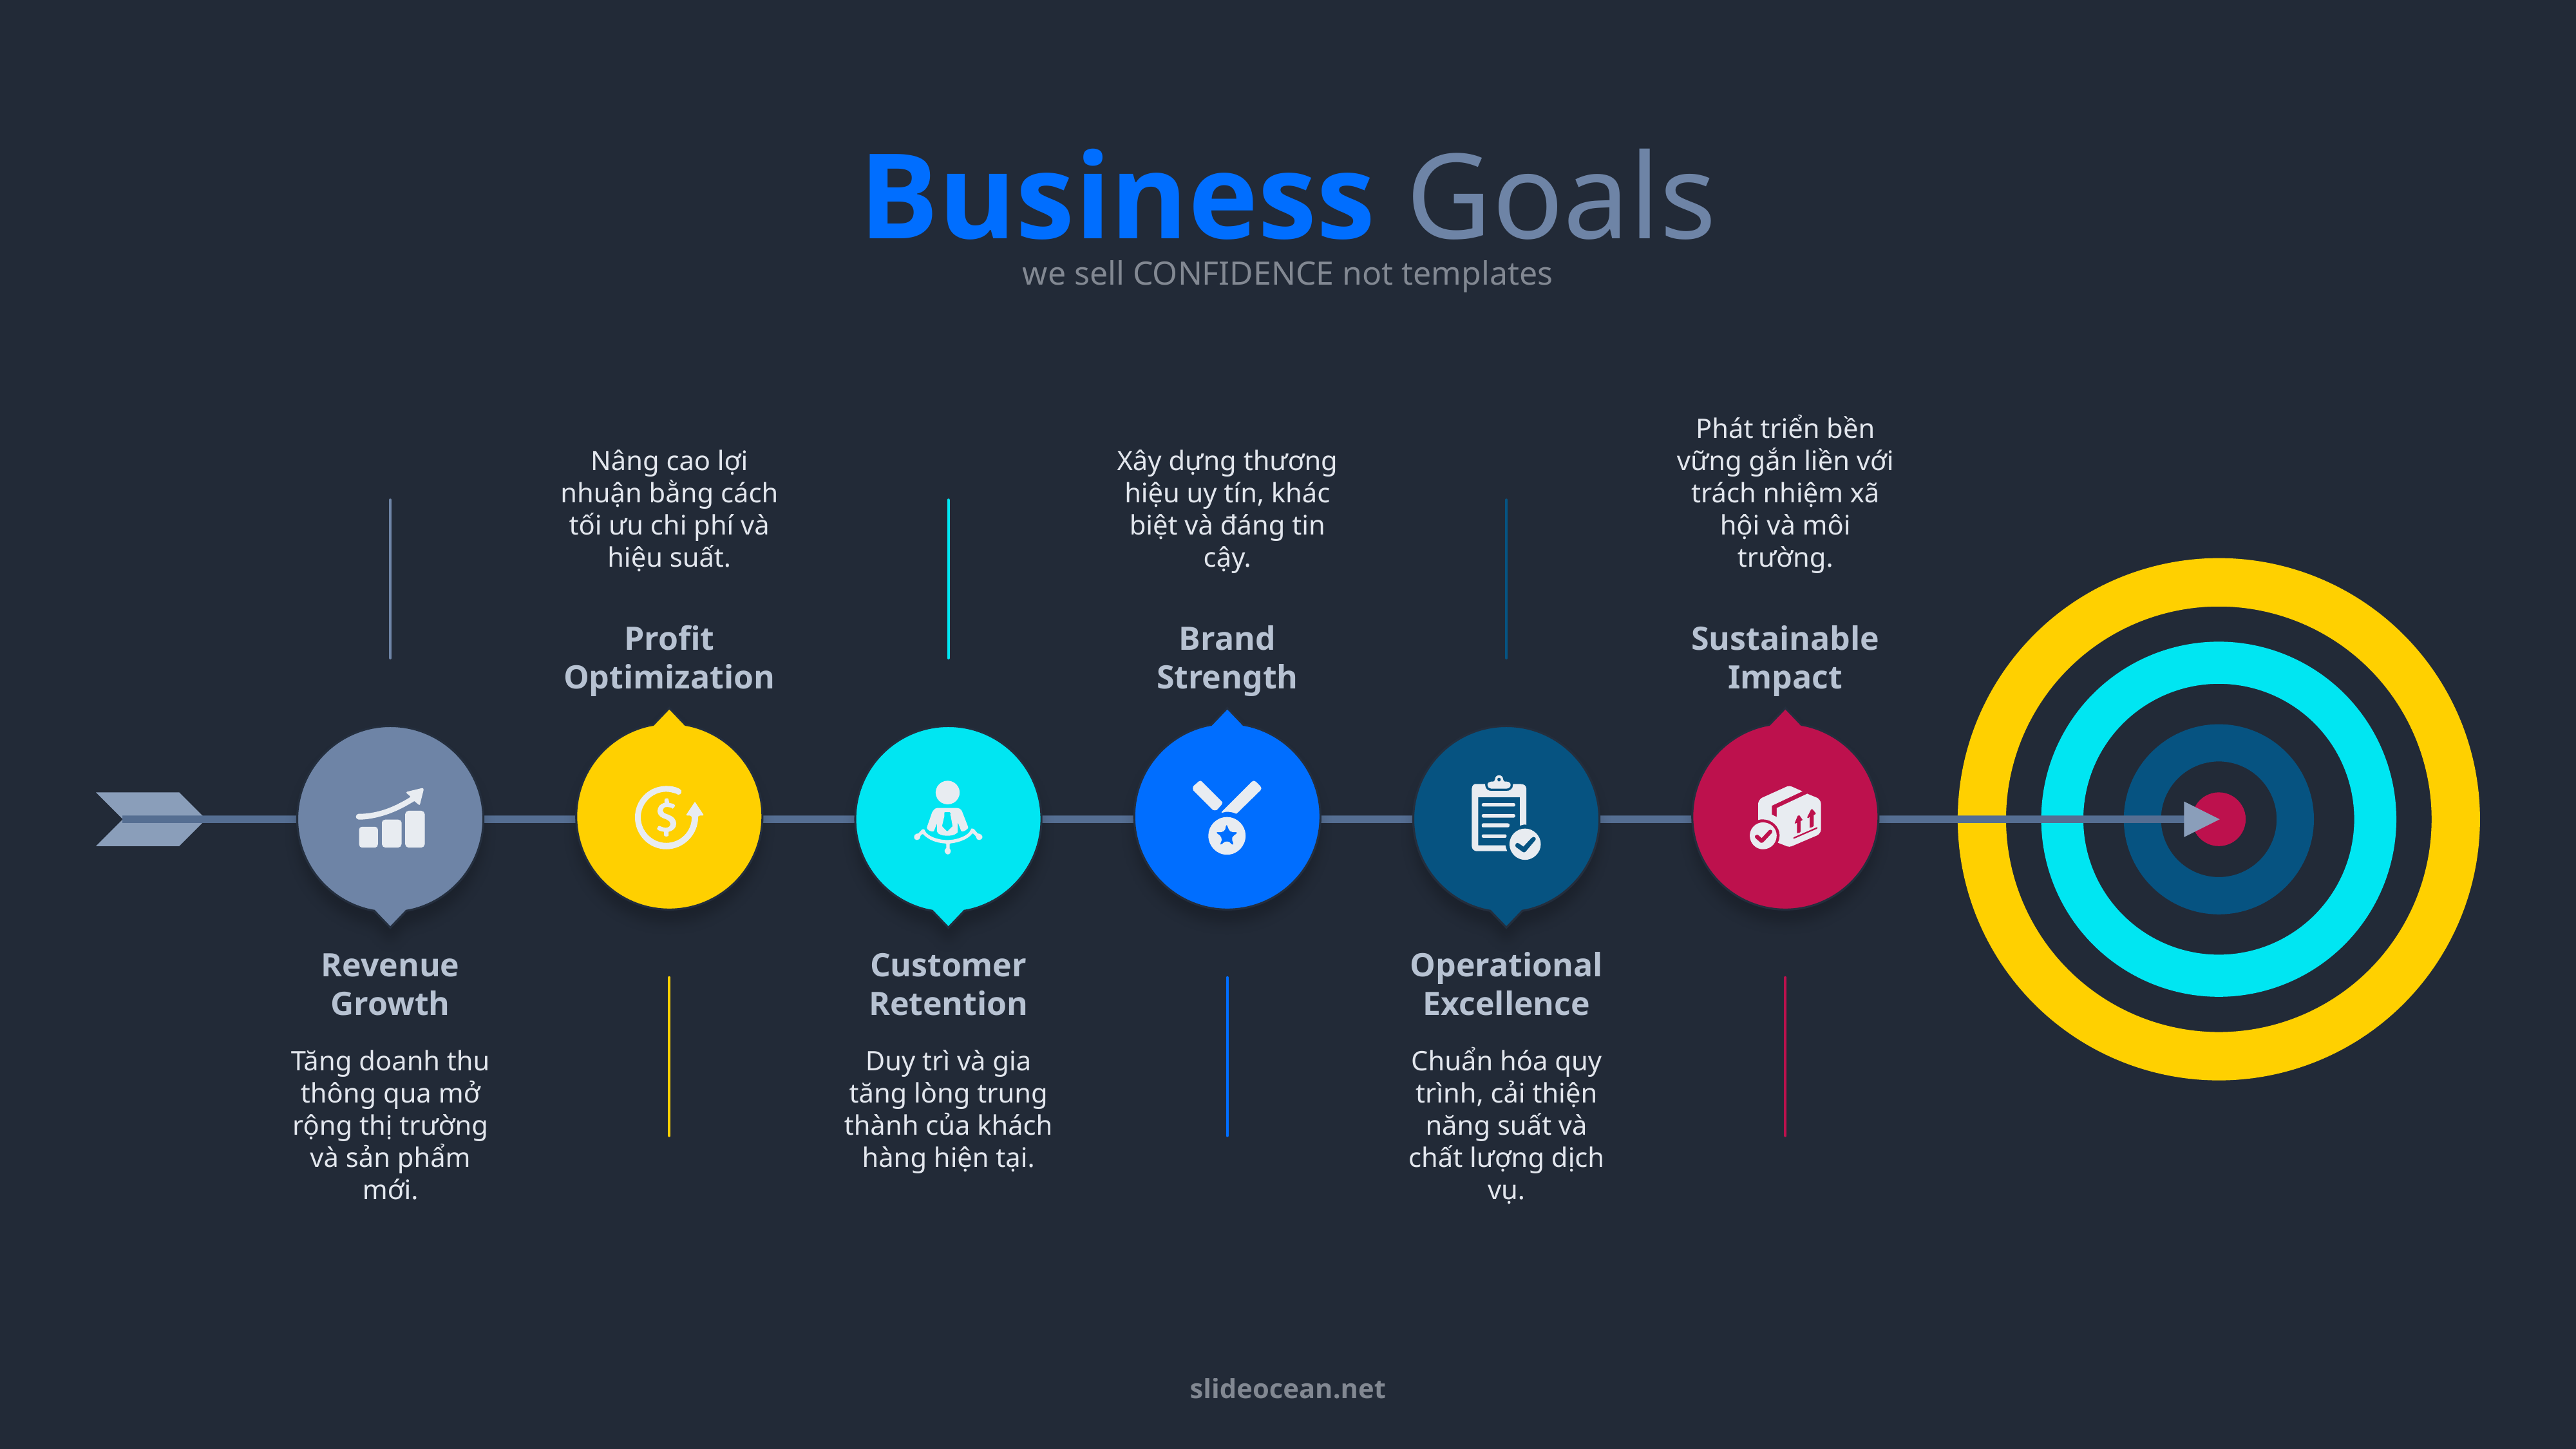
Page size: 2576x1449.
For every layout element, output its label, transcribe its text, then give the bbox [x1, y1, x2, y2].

text_box [2215, 791, 2247, 848]
text_box [1510, 847, 1541, 860]
text_box Profit Optimization [549, 612, 790, 700]
text_box [580, 847, 759, 911]
text_box [578, 706, 761, 791]
text_box Revenue Growth [270, 940, 511, 1027]
text_box [1138, 847, 1317, 911]
text_box Tăng doanh thu thông qua mở rộng thị trường và sản phẩm mới. [270, 1039, 511, 1210]
text_box Sustainable Impact [1665, 612, 1906, 700]
text_box Business Goals [849, 116, 1727, 267]
text_box Customer Retention [828, 940, 1069, 1027]
text_box [300, 724, 480, 791]
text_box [1262, 791, 2221, 847]
text_box [1776, 786, 1803, 791]
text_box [913, 780, 983, 855]
text_box Chuẩn hóa quy trình, cải thiện năng suất và chất lượng dịch vụ. [1386, 1039, 1627, 1210]
text_box [1472, 784, 1527, 791]
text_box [634, 785, 705, 850]
text_box slideocean.net [1180, 1367, 1396, 1409]
text_box [1472, 847, 1508, 851]
text_box [1416, 724, 1596, 791]
text_box [1136, 706, 1318, 791]
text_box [705, 791, 913, 847]
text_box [983, 791, 1192, 847]
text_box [426, 791, 634, 847]
text_box Phát triển bền vững gắn liền với trách nhiệm xã hội và môi trường. [1665, 406, 1906, 578]
text_box Xây dựng thương hiệu uy tín, khác biệt và đáng tin cậy. [1106, 439, 1348, 578]
text_box [858, 847, 1039, 929]
text_box Nâng cao lợi nhuận bằng cách tối ưu chi phí và hiệu suất. [549, 439, 790, 578]
text_box [1755, 847, 1771, 849]
text_box we sell CONFIDENCE not templates [1013, 267, 1563, 296]
text_box [858, 724, 1039, 791]
text_box [300, 847, 480, 929]
text_box [1487, 775, 1511, 789]
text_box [95, 791, 355, 847]
text_box [2126, 723, 2315, 916]
text_box [1694, 706, 1877, 791]
text_box Brand Strength [1134, 612, 1321, 700]
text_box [1192, 780, 1262, 855]
text_box Duy trì và gia tăng lòng trung thành của khách hàng hiện tại. [828, 1039, 1069, 1177]
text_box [355, 787, 426, 848]
text_box [1958, 557, 2481, 1082]
text_box [1696, 847, 1875, 911]
text_box [2042, 640, 2398, 998]
text_box [1416, 847, 1596, 929]
text_box Operational Excellence [1365, 940, 1648, 1027]
